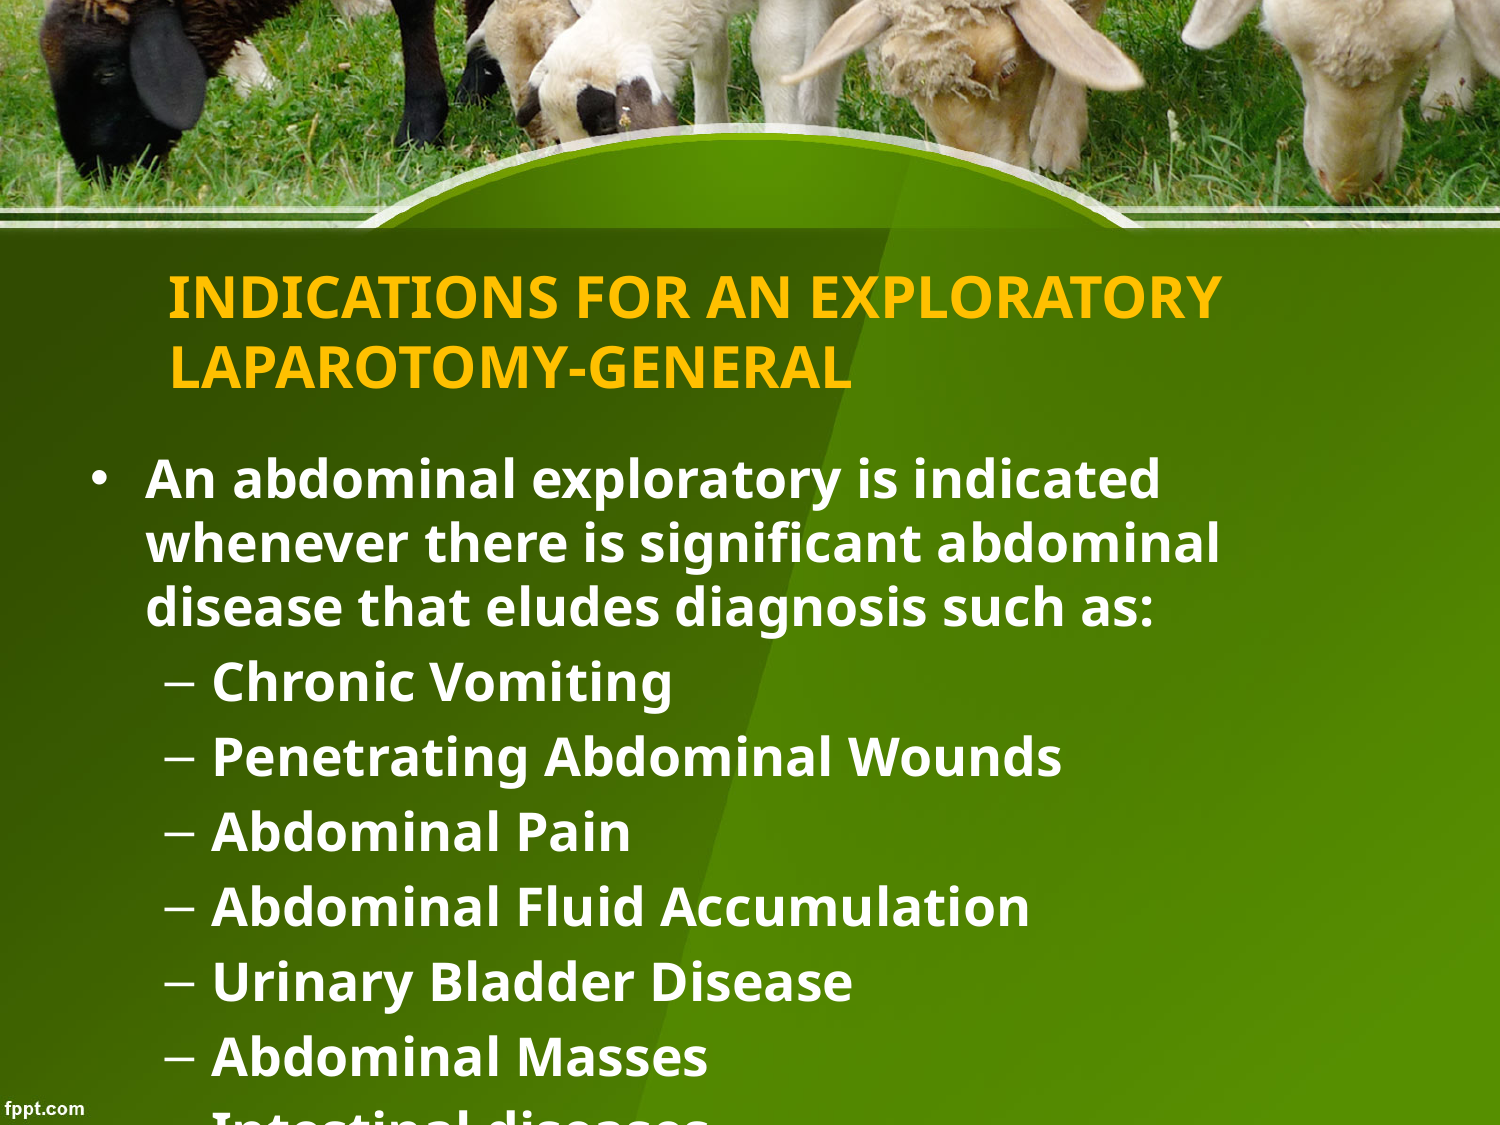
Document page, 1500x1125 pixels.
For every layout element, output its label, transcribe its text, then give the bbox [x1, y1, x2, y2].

title INDICATIONS FOR AN EXPLORATORY LAPAROTOMY-GENERAL [153, 236, 1500, 425]
picture [0, 0, 1500, 1125]
list An abdominal exploratory is indicated whenever there is significant abdominal disease that eludes diagnosis such as: Chronic Vomiting Penetrating Abdominal Wounds Abdominal Pain Abdominal Fluid Accumulation Urinary Bladder Disease Abdominal Masses Intestinal diseases [75, 437, 1425, 1125]
